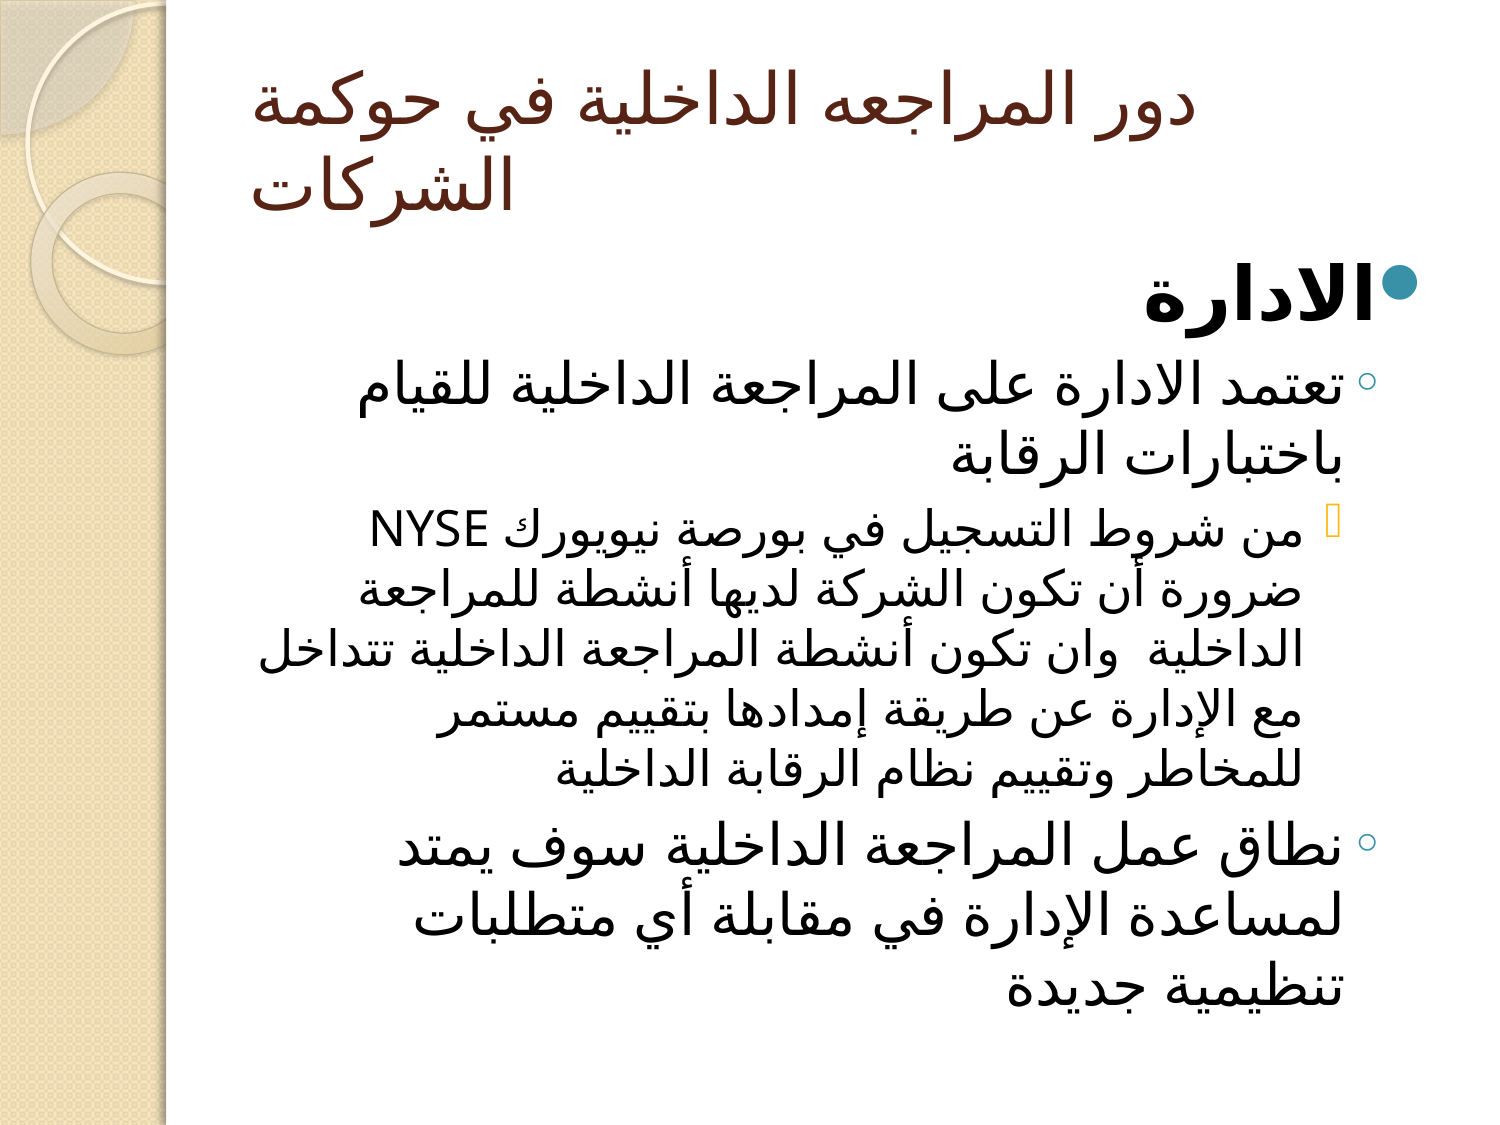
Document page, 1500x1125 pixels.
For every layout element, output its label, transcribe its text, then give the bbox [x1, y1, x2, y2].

list الادارة تعتمد الادارة على المراجعة الداخلية للقيام باختبارات الرقابة من شروط التسجيل في بورصة نيويورك NYSE ضرورة أن تكون الشركة لديها أنشطة للمراجعة الداخلية وان تكون أنشطة المراجعة الداخلية تتداخل مع الإدارة عن طريقة إمدادها بتقييم مستمر للمخاطر وتقييم نظام الرقابة الداخلية نطاق عمل المراجعة الداخلية سوف يمتد لمساعدة الإدارة في مقابلة أي متطلبات تنظيمية جديدة [235, 237, 1466, 1025]
title دور المراجعه الداخلية في حوكمة الشركات [235, 45, 1466, 233]
